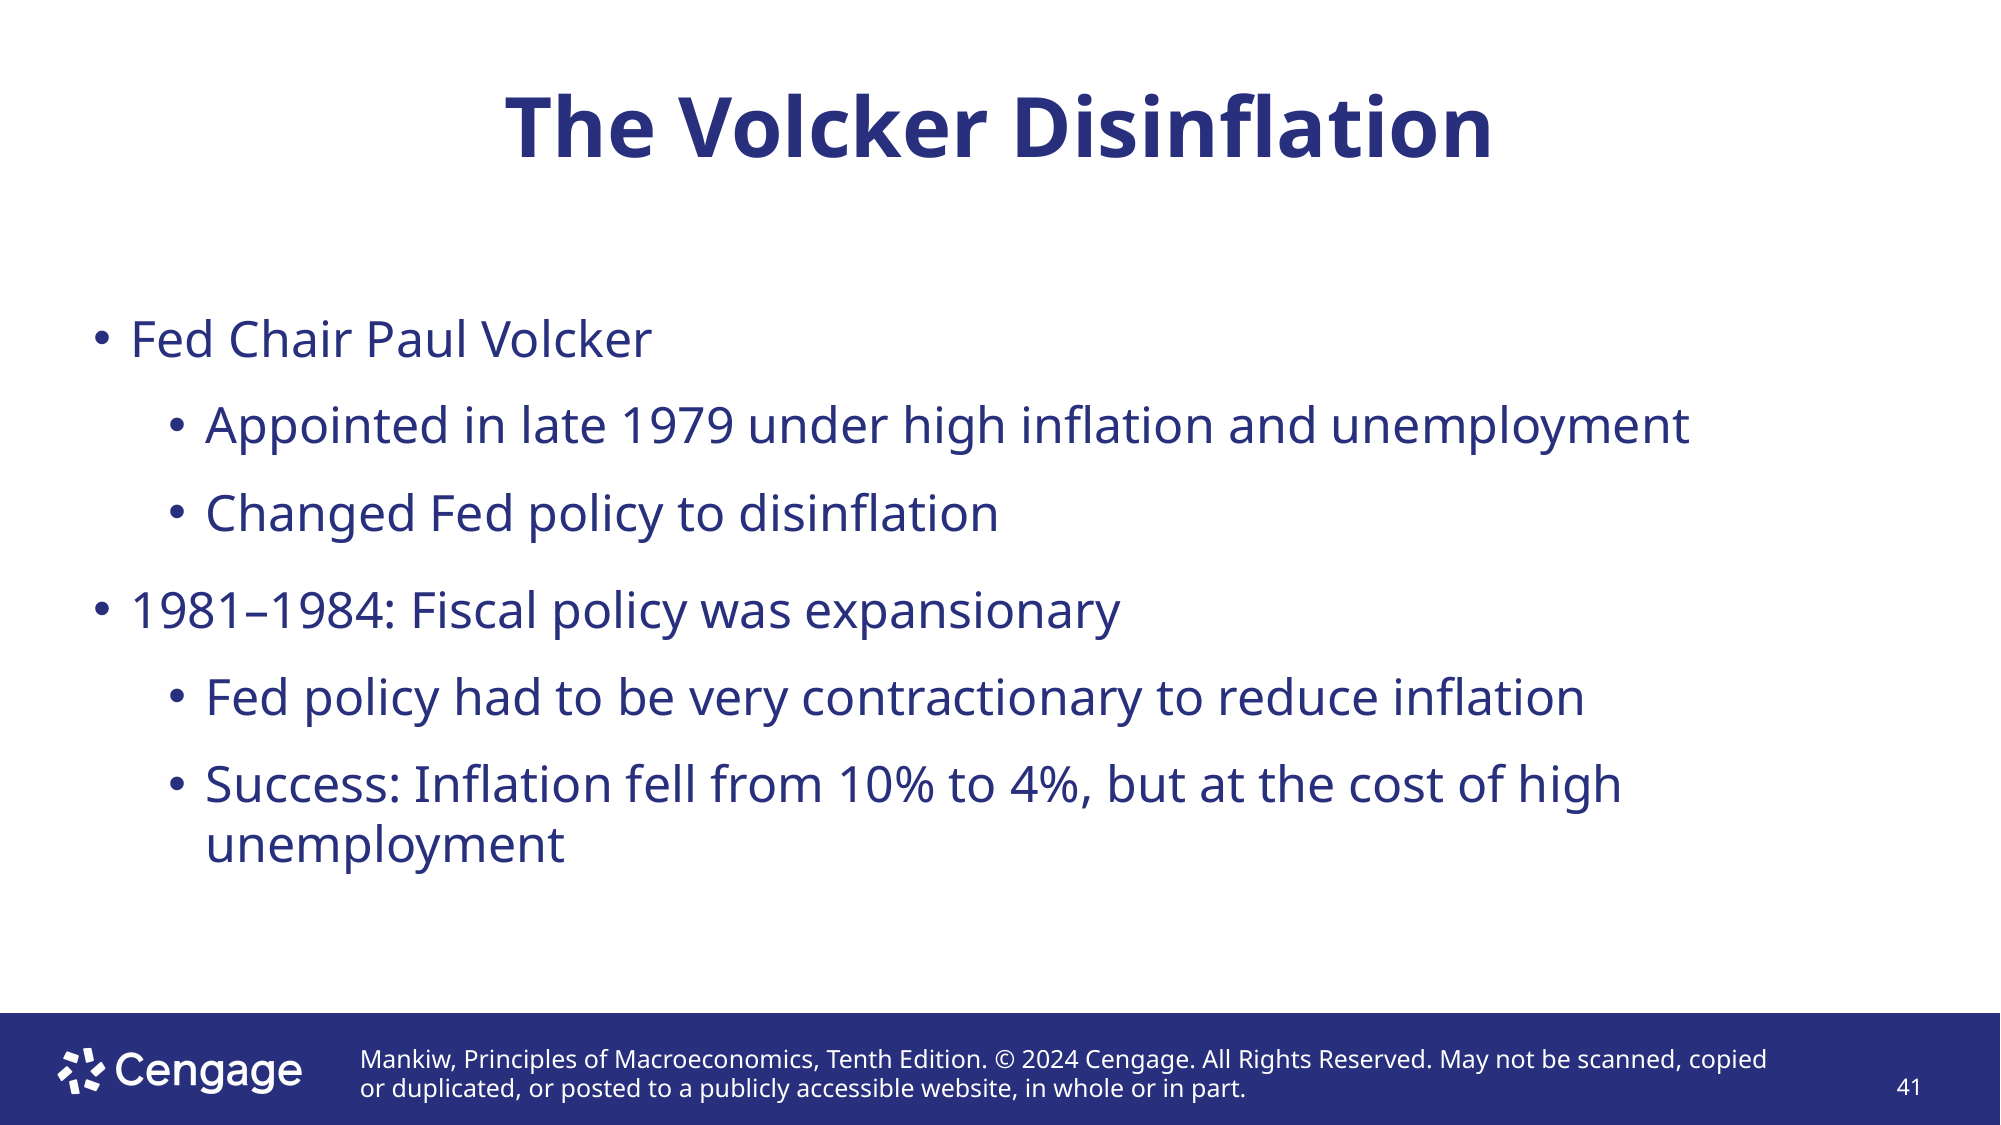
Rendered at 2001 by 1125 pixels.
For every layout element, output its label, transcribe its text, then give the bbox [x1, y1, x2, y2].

title The Volcker Disinflation [78, 77, 1923, 278]
picture [30, 1020, 329, 1122]
list Fed Chair Paul Volcker Appointed in late 1979 under high inflation and unemployment Changed Fed policy to disinflation 1981–1984: Fiscal policy was expansionary Fed policy had to be very contractionary to reduce inflation Success: Inflation fell from 10% to 4%, but at the cost of high unemployment [78, 299, 1923, 1014]
